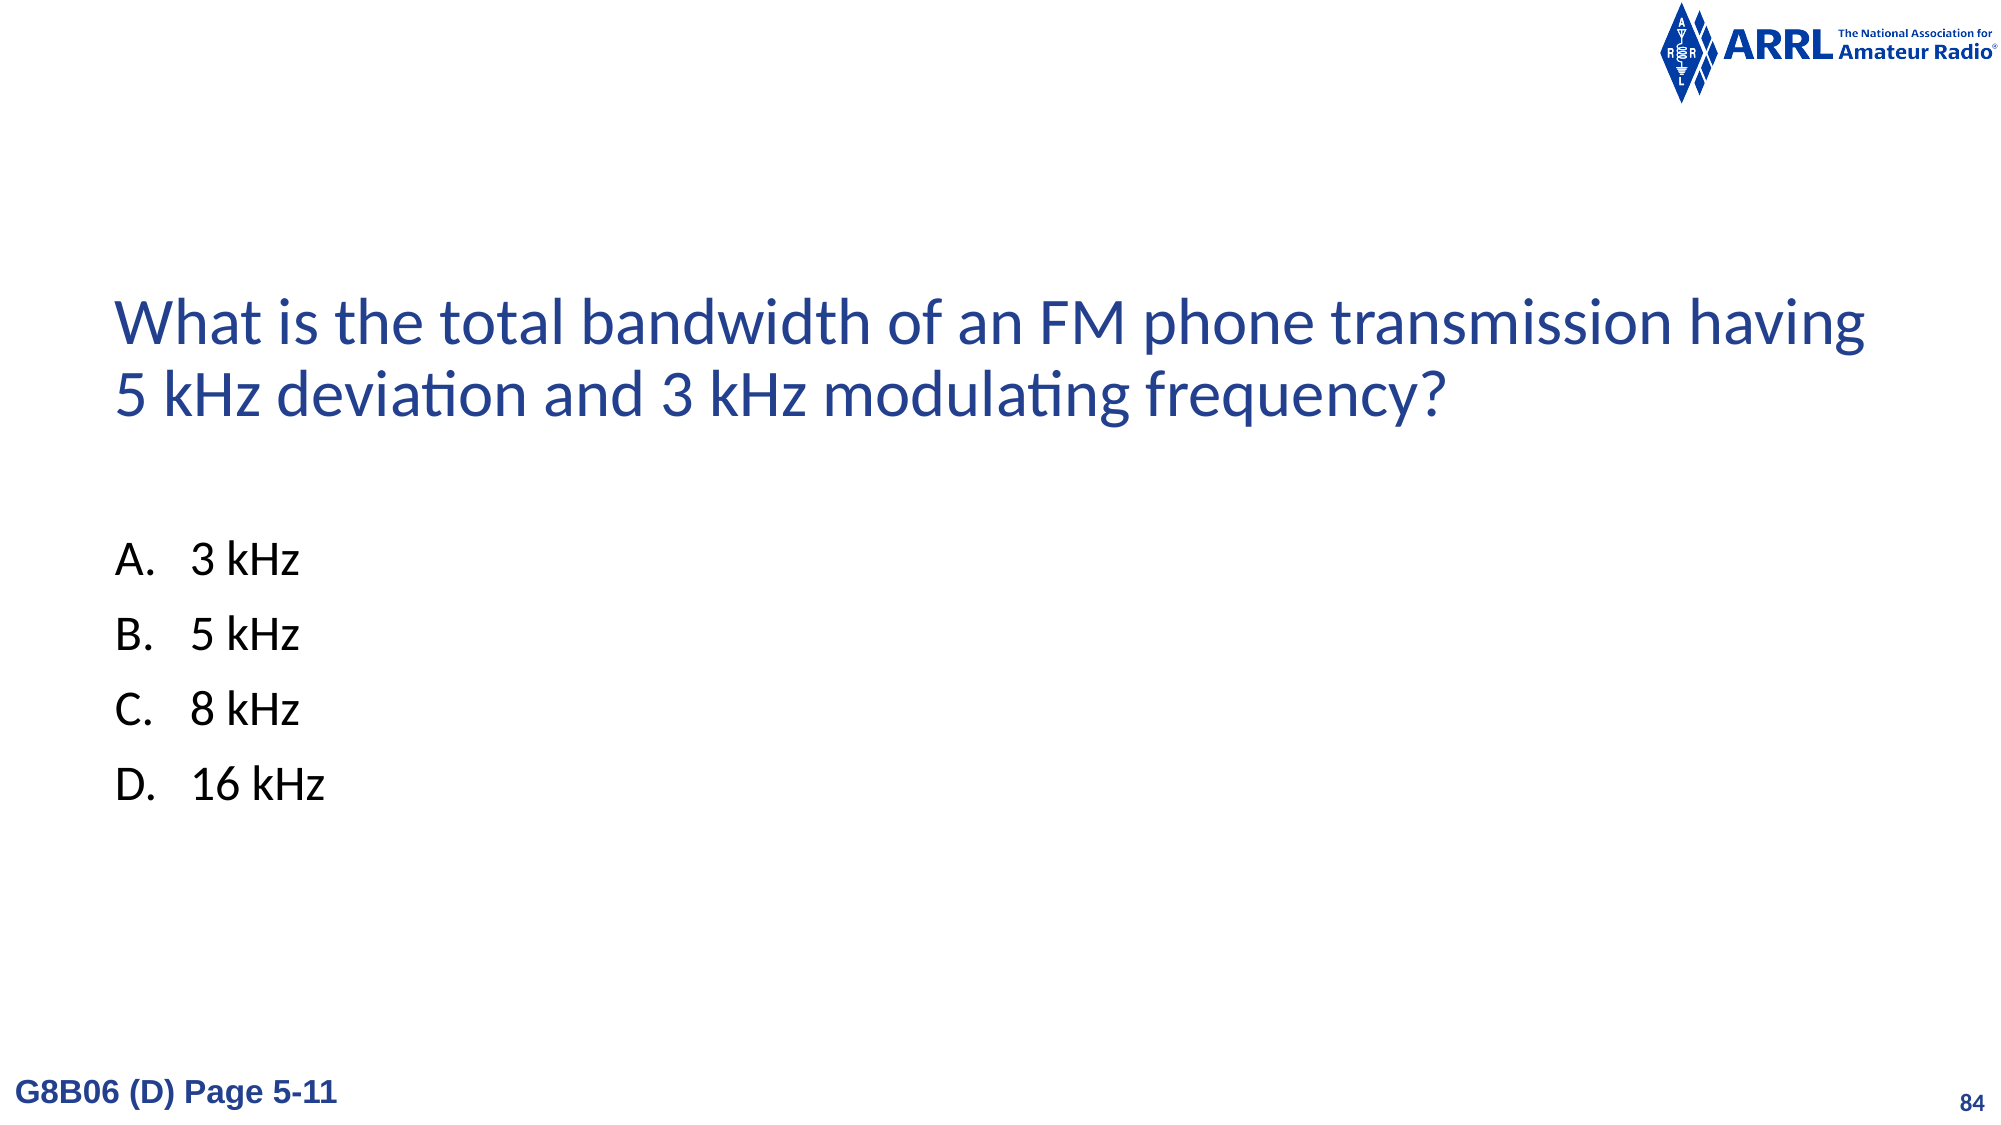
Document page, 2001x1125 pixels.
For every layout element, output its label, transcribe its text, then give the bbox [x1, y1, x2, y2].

title What is the total bandwidth of an FM phone transmission having 5 kHz deviation and 3 kHz modulating frequency? [99, 249, 1900, 468]
text_box 84 [1899, 1079, 2000, 1125]
list 3 kHz 5 kHz 8 kHz 16 kHz [99, 525, 1900, 1005]
text_box G8B06 (D) Page 5-11 [0, 1062, 1313, 1118]
picture [1658, 0, 1999, 106]
